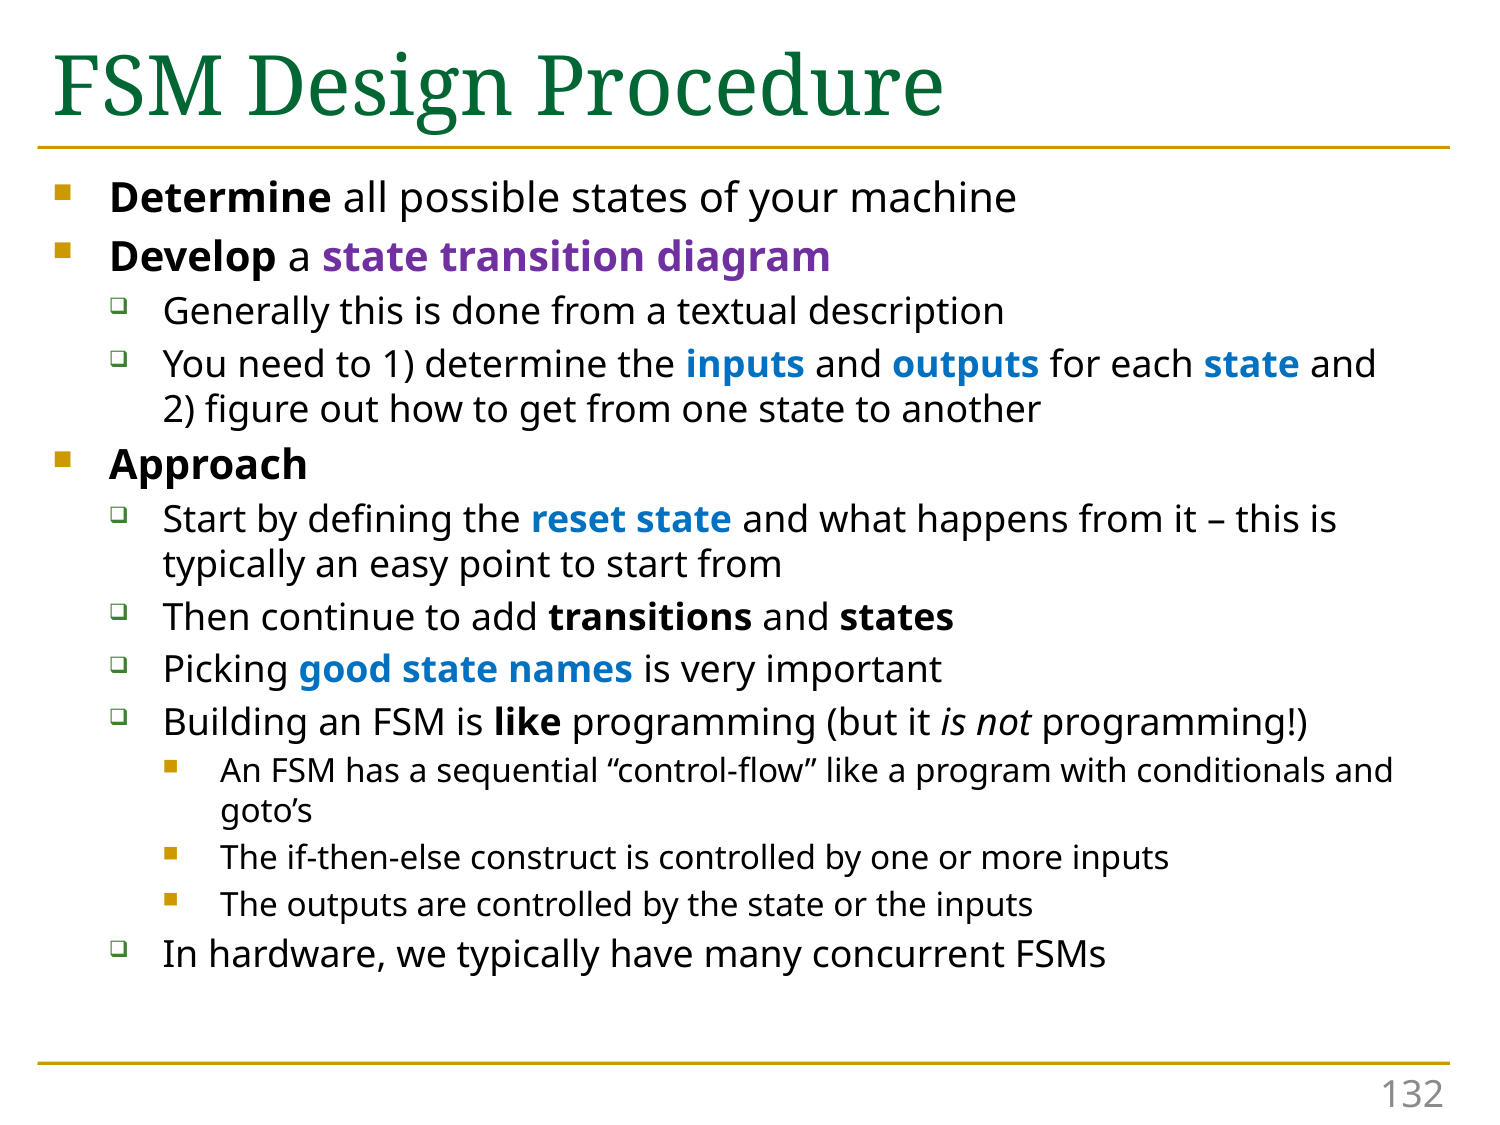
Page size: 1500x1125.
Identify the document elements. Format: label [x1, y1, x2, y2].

list [37, 163, 1450, 1016]
slide_number [1121, 1066, 1460, 1125]
title [37, 24, 1450, 163]
